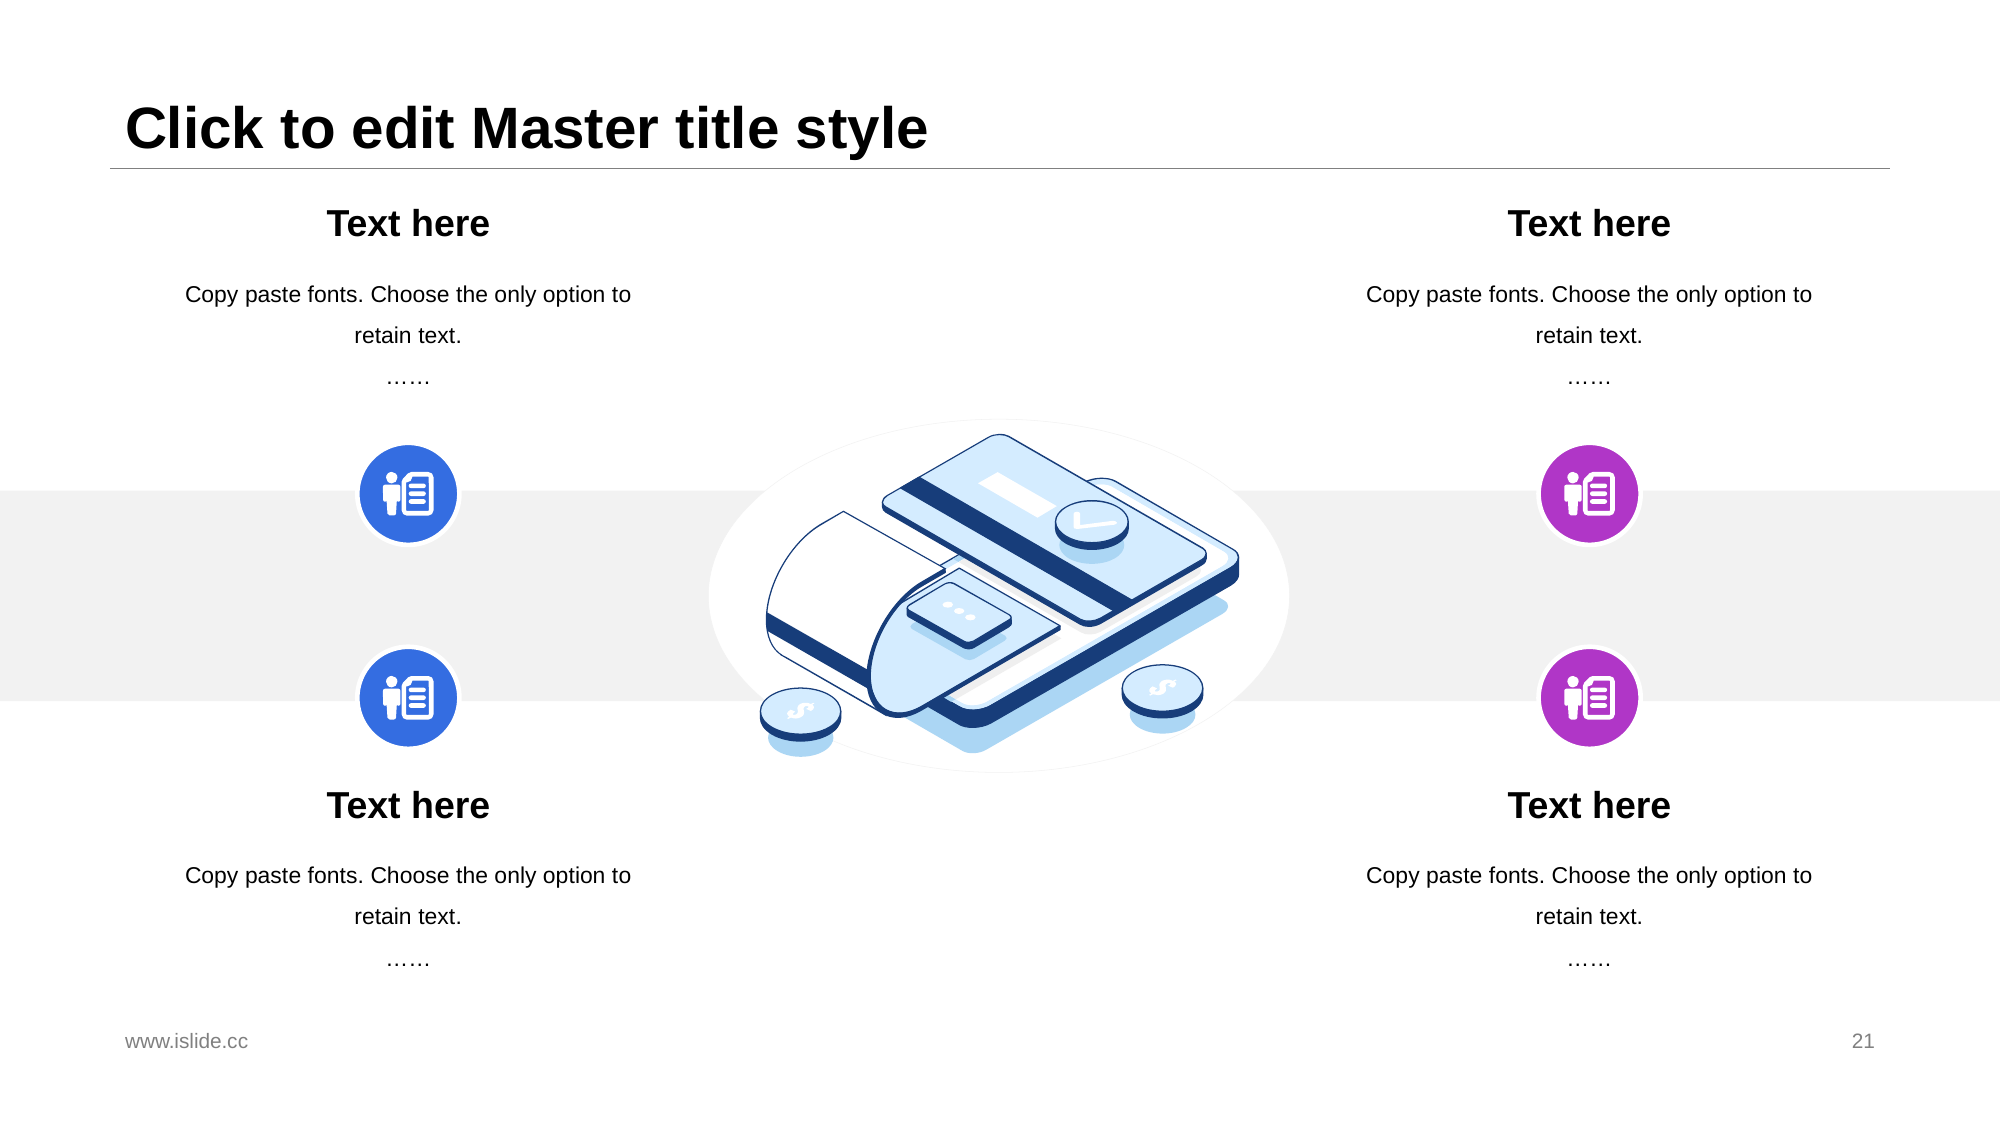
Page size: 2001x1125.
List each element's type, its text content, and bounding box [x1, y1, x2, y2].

title Click to edit Master title style [109, 0, 1890, 169]
slide_number 21 [1412, 1023, 1890, 1058]
footer www.islide.cc [109, 1023, 790, 1058]
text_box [0, 185, 2000, 1007]
